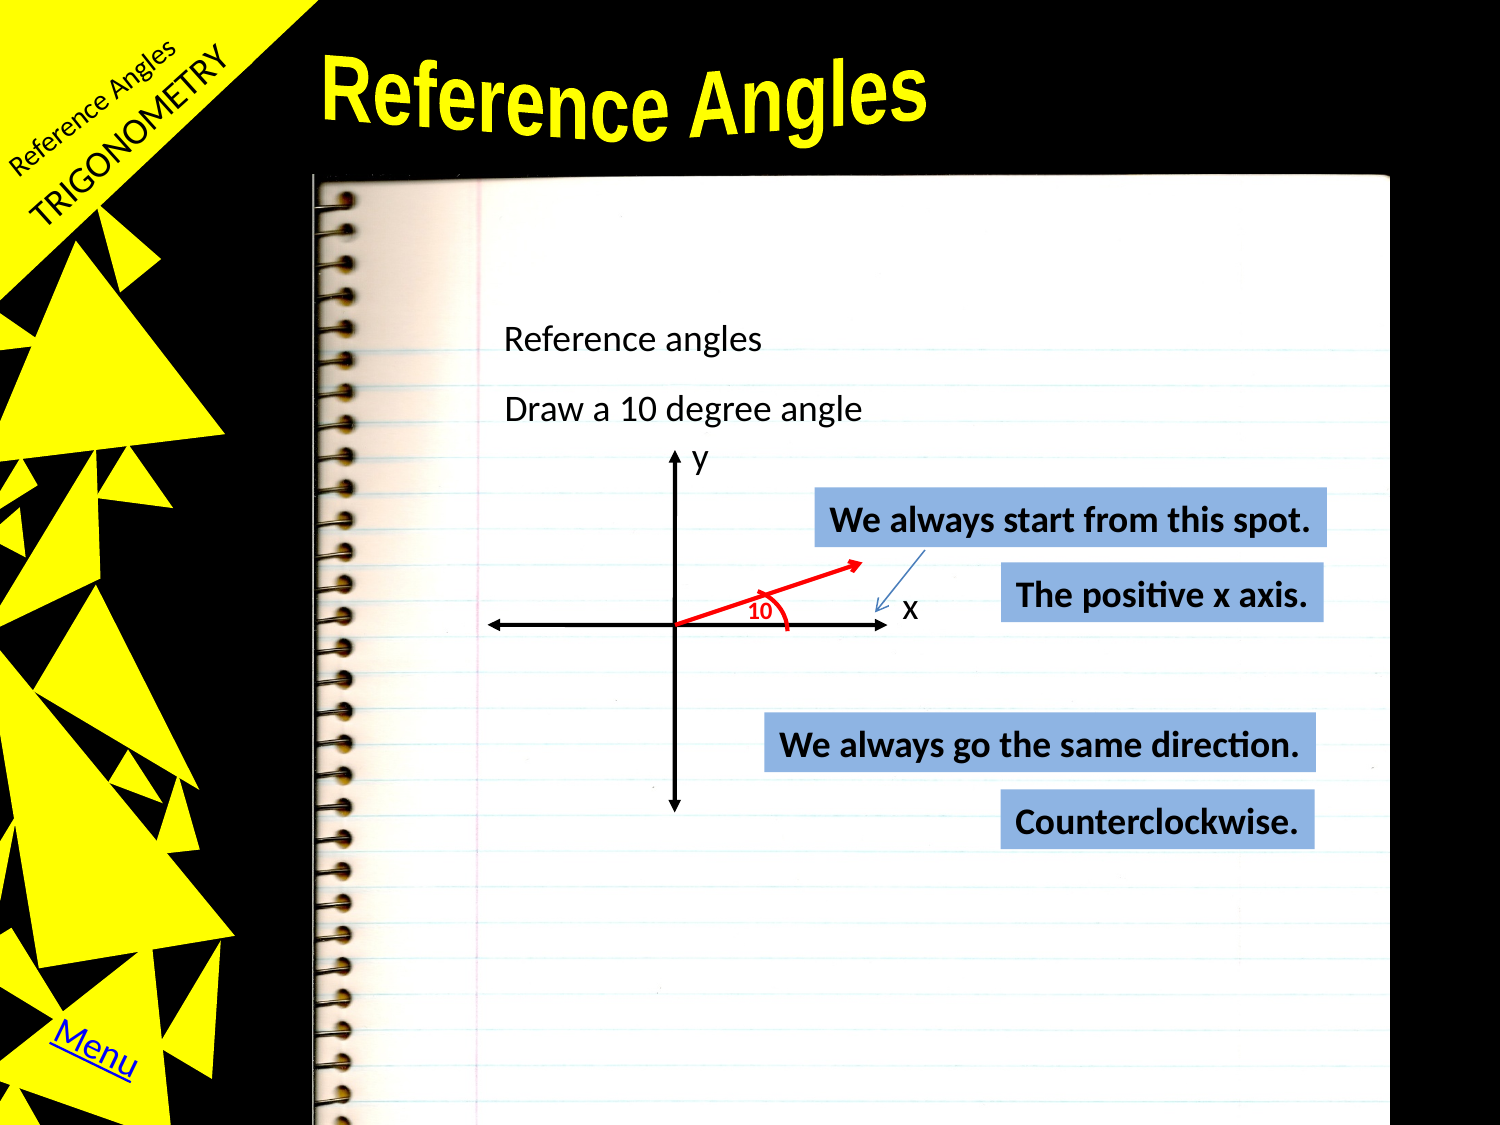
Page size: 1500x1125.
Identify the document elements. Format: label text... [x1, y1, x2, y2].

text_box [674, 562, 863, 626]
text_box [0, 0, 321, 1125]
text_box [487, 424, 935, 813]
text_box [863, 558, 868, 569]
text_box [868, 555, 932, 607]
text_box Law of Sines [671, 561, 933, 632]
picture [312, 174, 1390, 1125]
